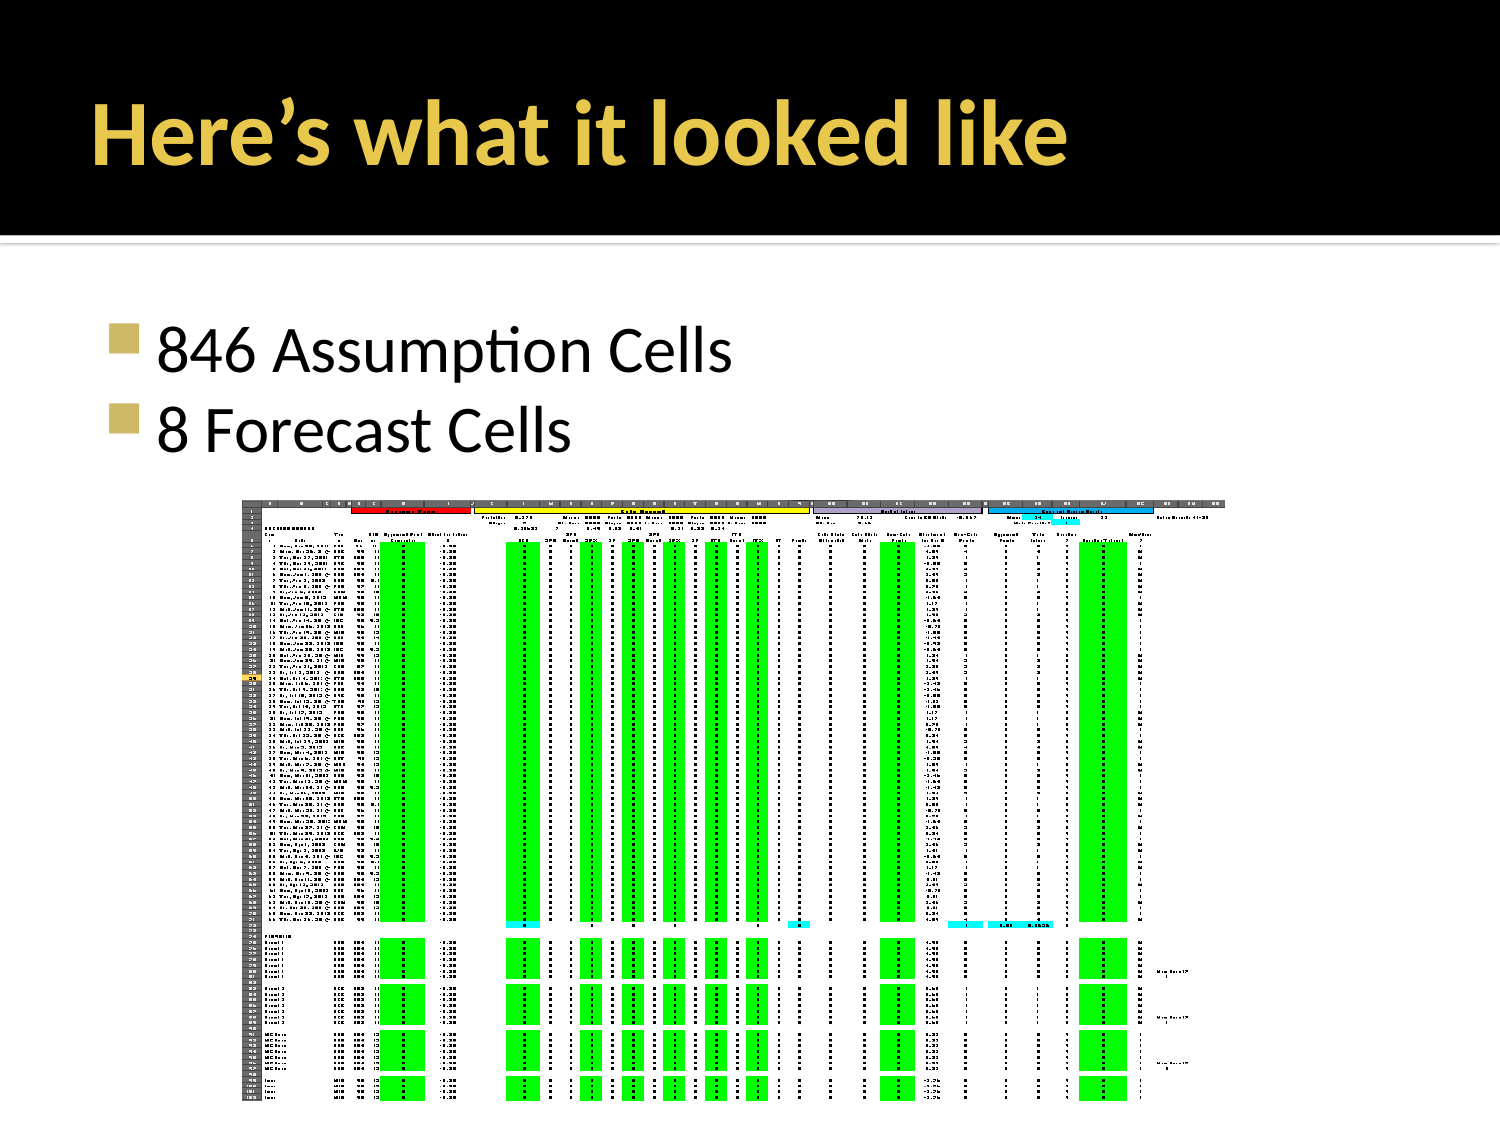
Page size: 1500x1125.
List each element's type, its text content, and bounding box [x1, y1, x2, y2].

picture [242, 499, 1226, 1101]
list 846 Assumption Cells 8 Forecast Cells [75, 291, 1425, 1050]
title Here’s what it looked like [75, 25, 1425, 231]
